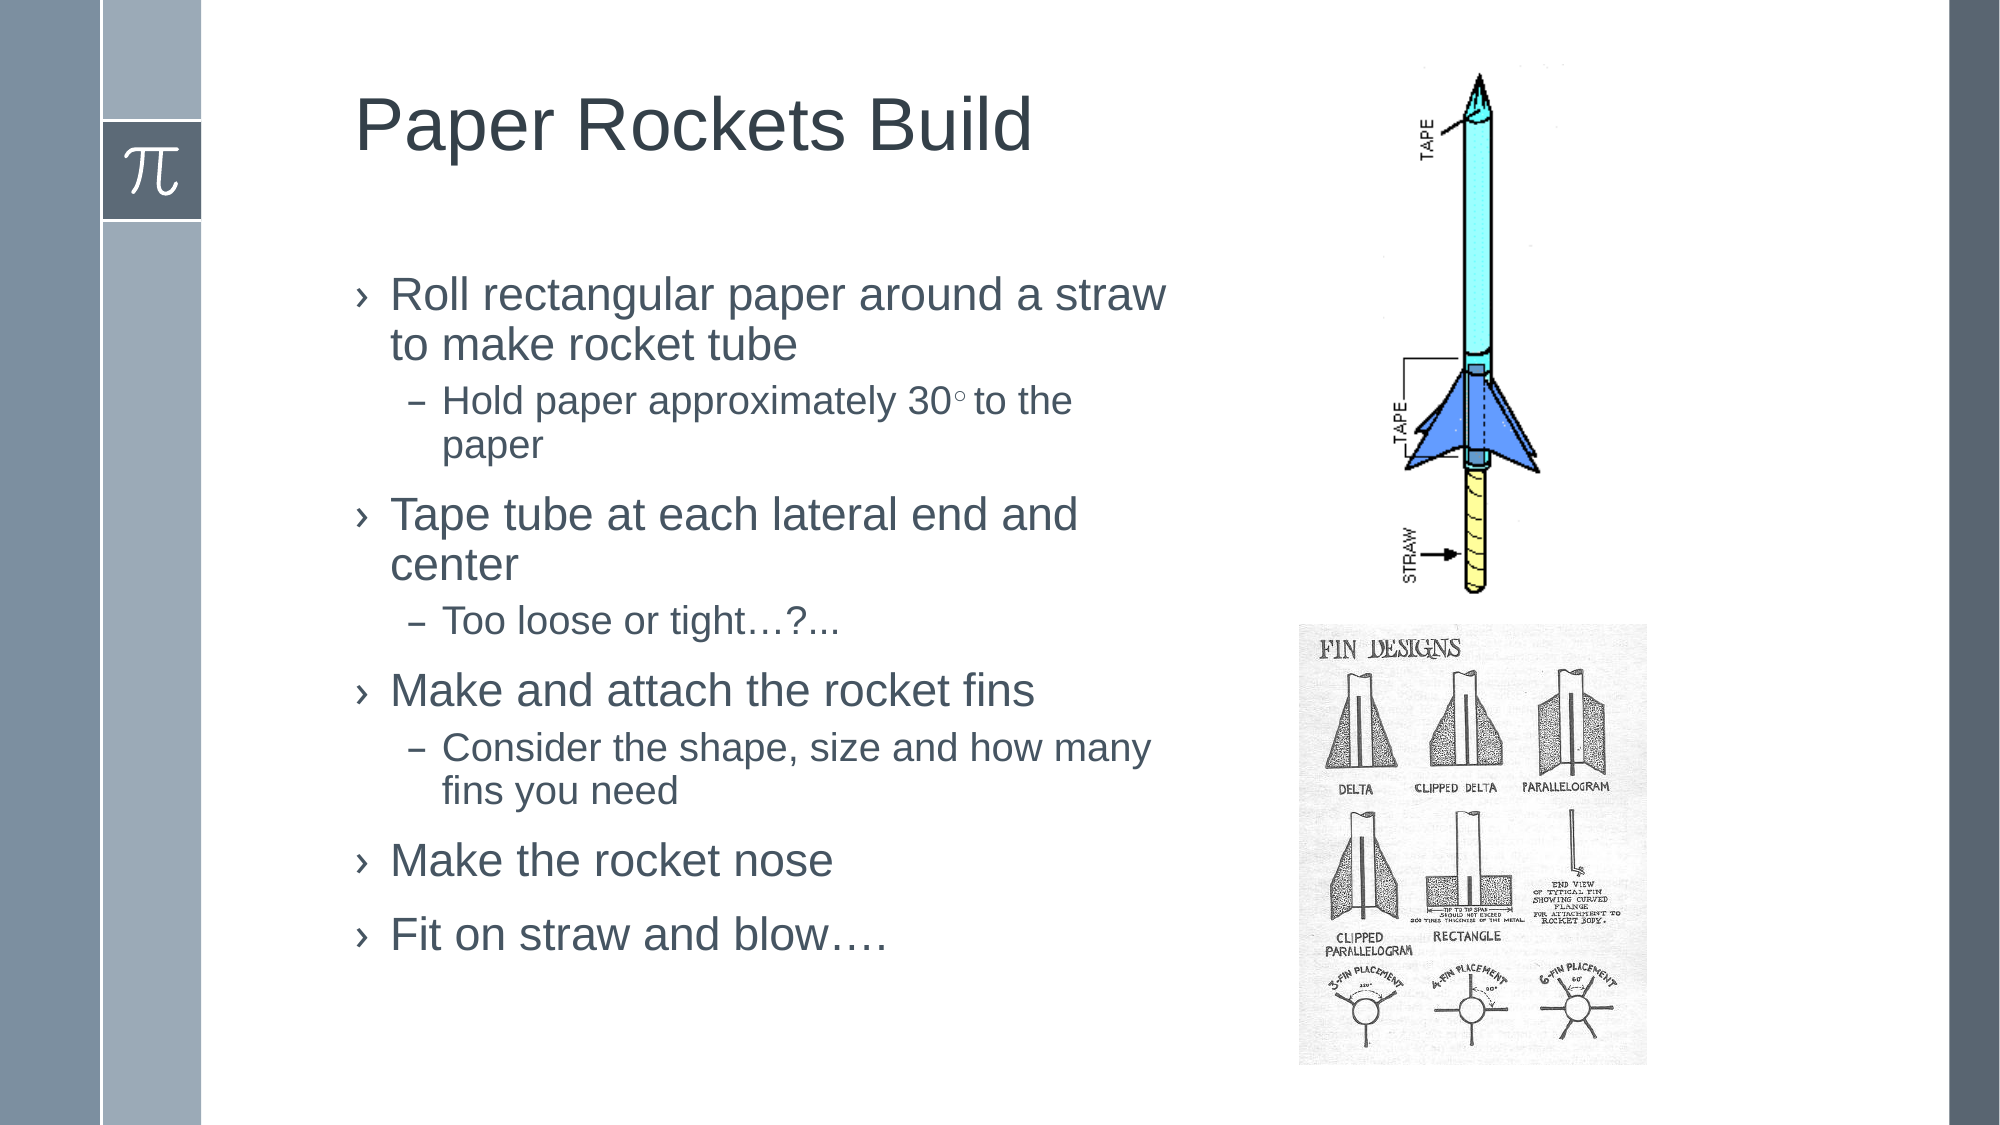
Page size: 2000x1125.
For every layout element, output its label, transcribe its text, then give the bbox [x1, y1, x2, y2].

list Roll rectangular paper around a straw to make rocket tube Hold paper approximately 30○ to the paper Tape tube at each lateral end and center Too loose or tight…?... Make and attach the rocket fins Consider the shape, size and how many fins you need Make the rocket nose Fit on straw and blow…. [340, 262, 1188, 975]
picture [1299, 624, 1647, 1065]
title Paper Rockets Build [340, 37, 1659, 175]
picture [1383, 64, 1564, 619]
